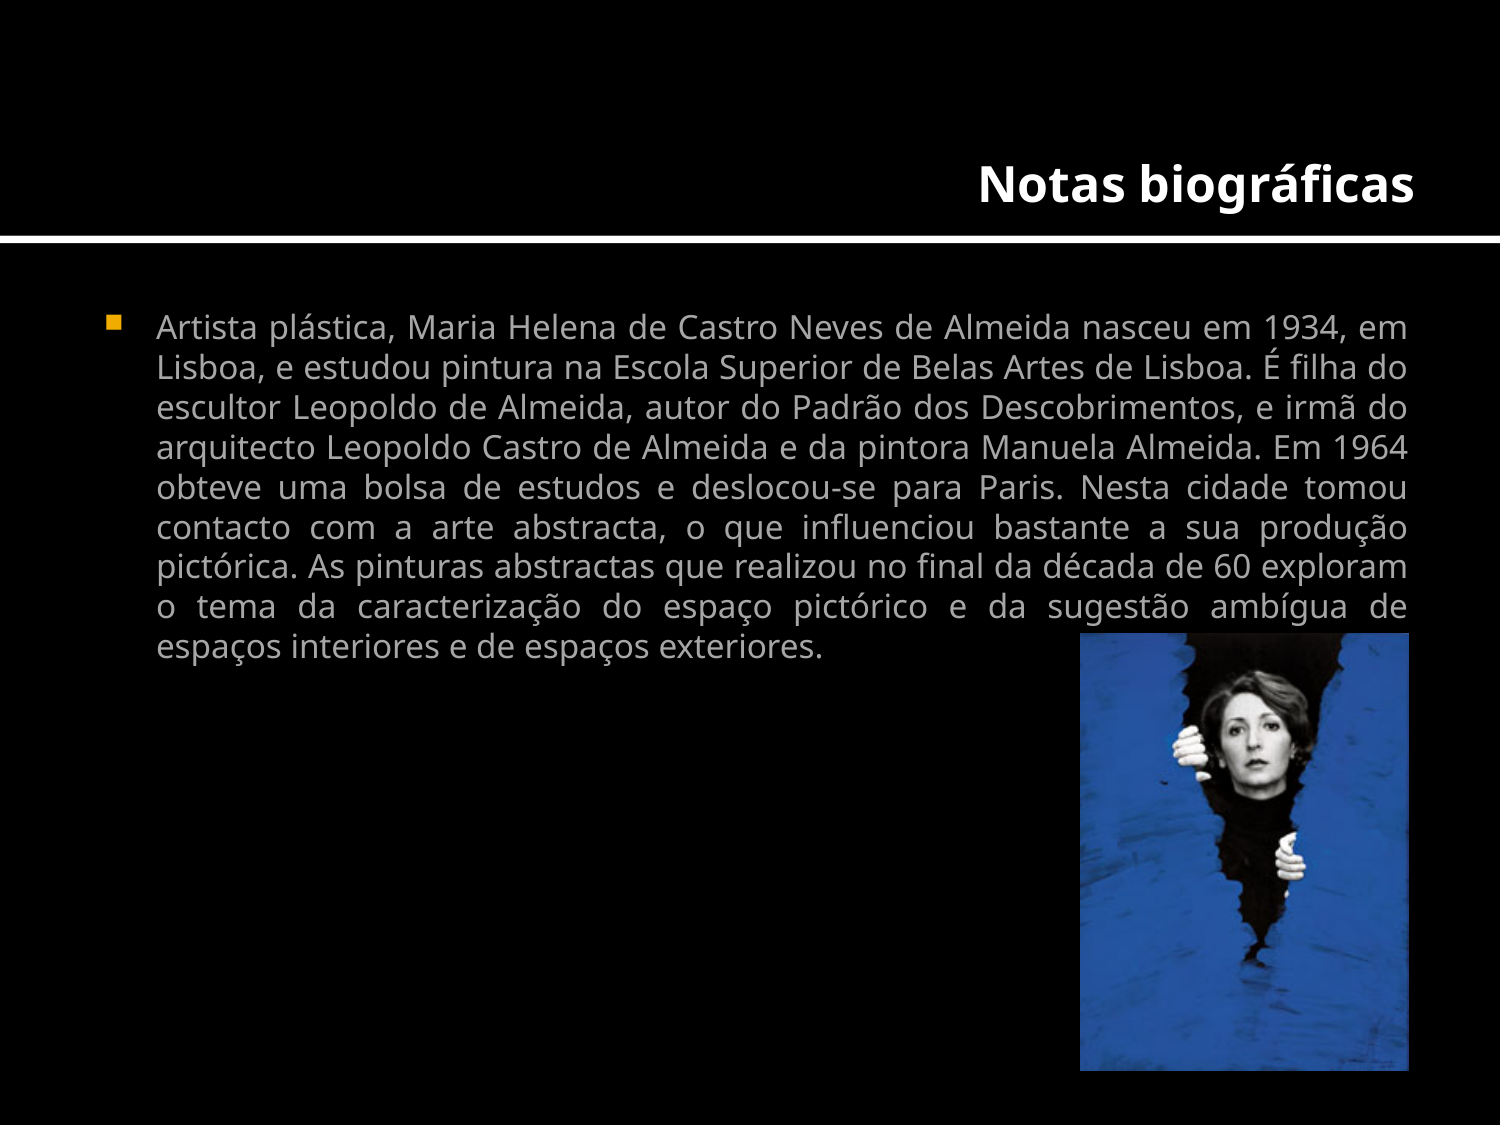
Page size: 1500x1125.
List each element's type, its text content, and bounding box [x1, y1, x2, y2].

text_box Notas biográficas [572, 125, 1424, 239]
picture [1080, 633, 1409, 1071]
list Artista plástica, Maria Helena de Castro Neves de Almeida nasceu em 1934, em Lisboa, e estudou pintura na Escola Superior de Belas Artes de Lisboa. É filha do escultor Leopoldo de Almeida, autor do Padrão dos Descobrimentos, e irmã do arquitecto Leopoldo Castro de Almeida e da pintora Manuela Almeida. Em 1964 obteve uma bolsa de estudos e deslocou-se para Paris. Nesta cidade tomou contacto com a arte abstracta, o que influenciou bastante a sua produção pictórica. As pinturas abstractas que realizou no final da década de 60 exploram o tema da caracterização do espaço pictórico e da sugestão ambígua de espaços interiores e de espaços exteriores. [75, 291, 1425, 1050]
